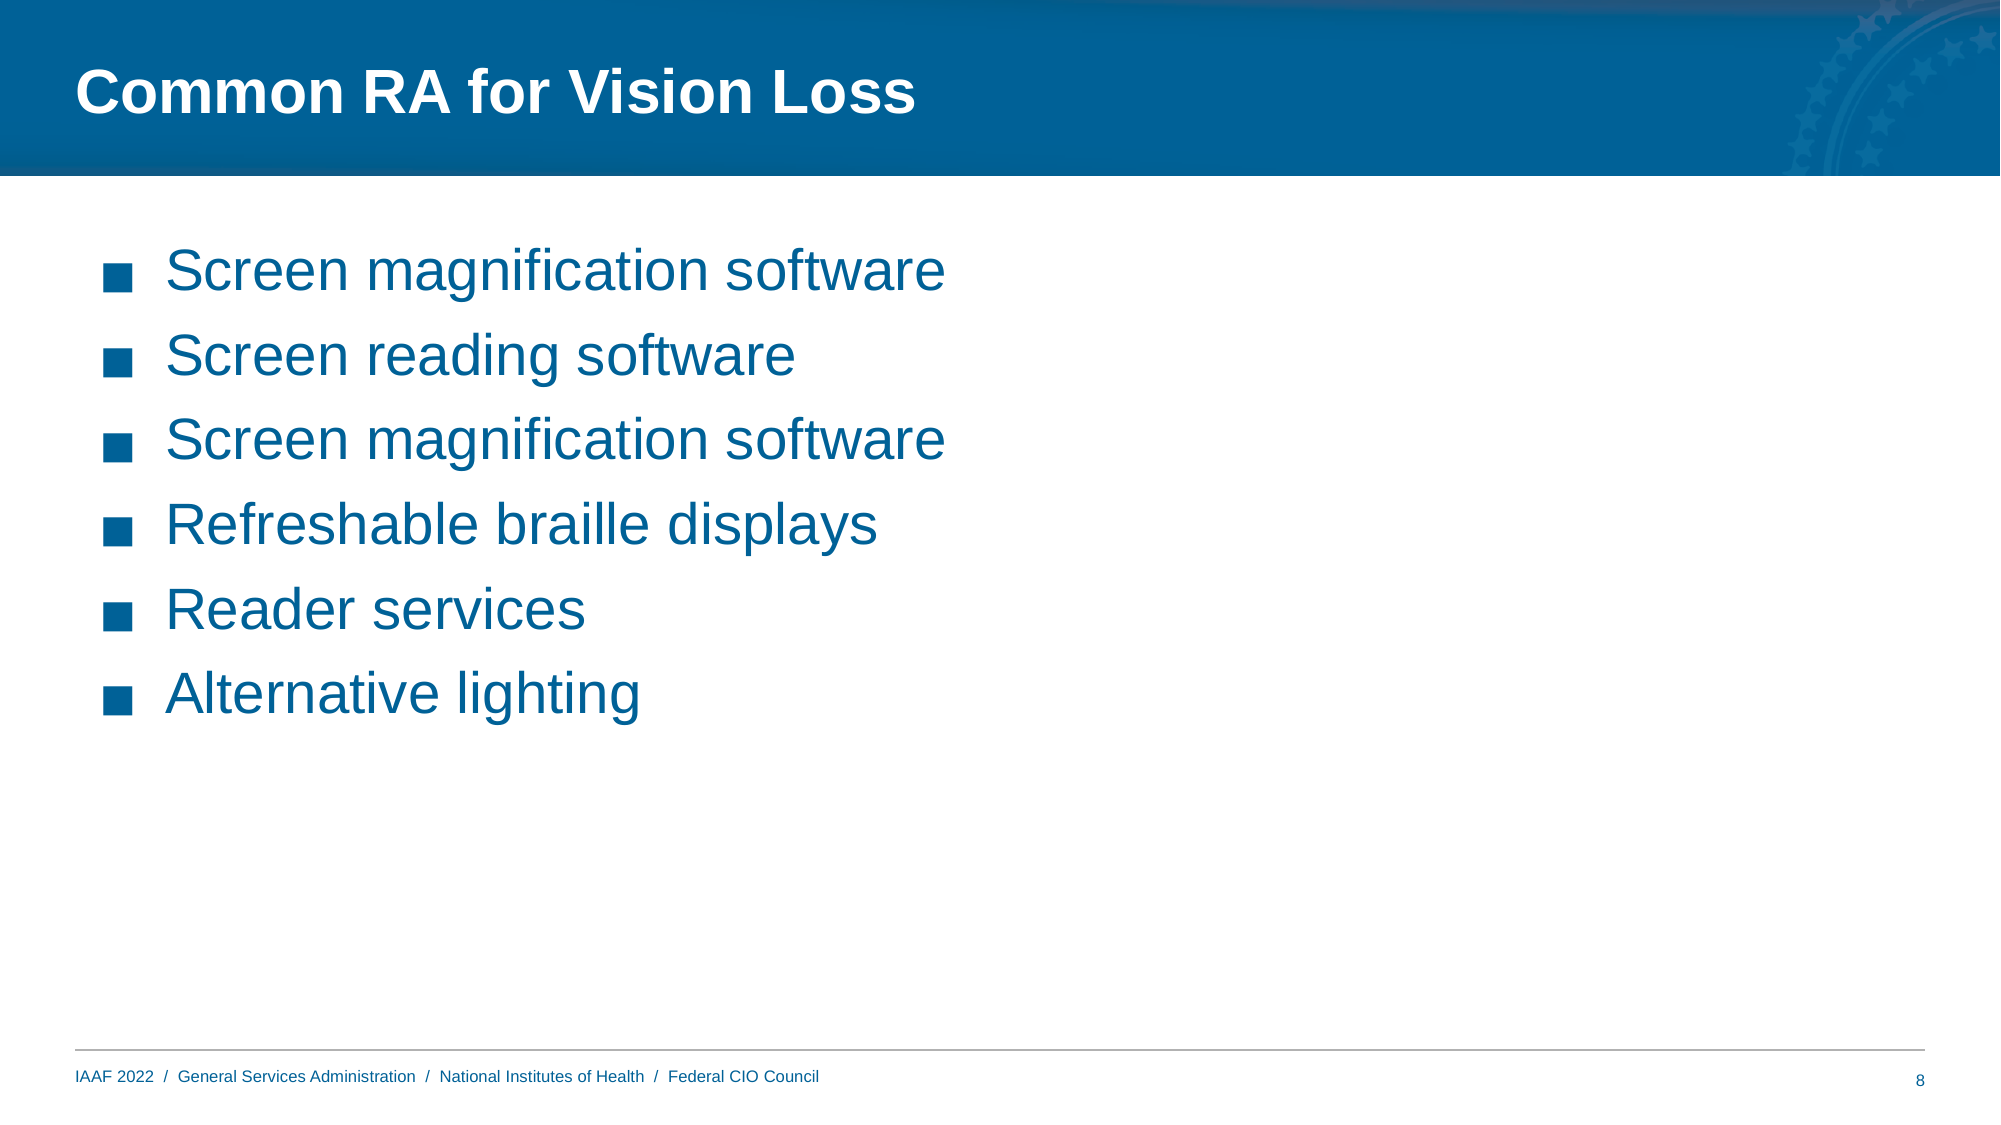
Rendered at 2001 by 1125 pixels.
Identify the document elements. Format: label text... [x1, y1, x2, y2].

picture [0, 168, 666, 176]
title Common RA for Vision Loss [75, 52, 1800, 128]
slide_number 8 [1880, 1065, 1925, 1095]
list Screen magnification software Screen reading software Screen magnification software Refreshable braille displays Reader services Alternative lighting [75, 224, 1925, 1035]
picture [0, 0, 2000, 176]
